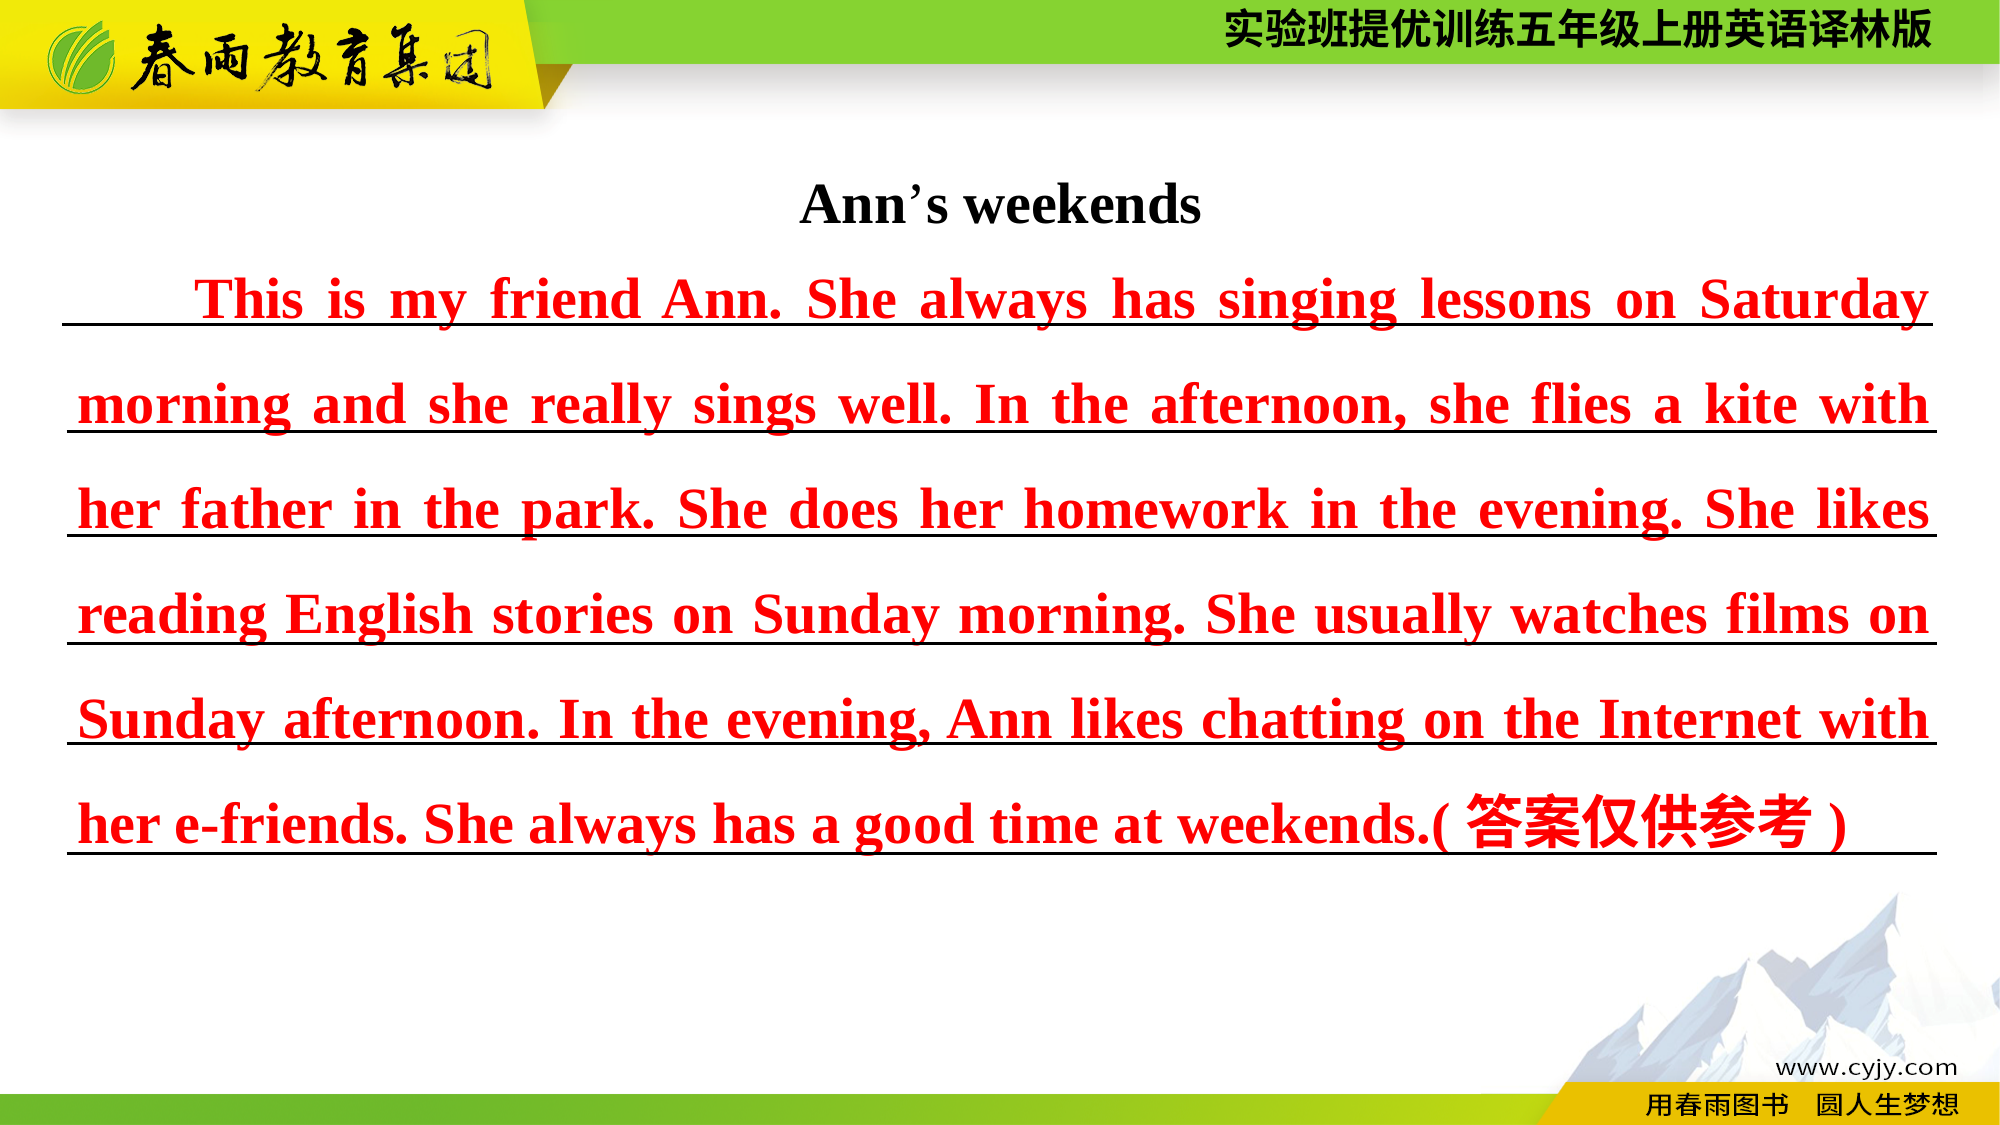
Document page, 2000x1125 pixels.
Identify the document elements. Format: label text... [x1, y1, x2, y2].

text_box This is my friend Ann. She always has singing lessons on Saturday morning and she really sings well. In the afternoon, she flies a kite with her father in the park. She does her homework in the evening. She likes reading English stories on Sunday morning. She usually watches films on Sunday afternoon. In the evening, Ann likes chatting on the Internet with her e-friends. She always has a good time at weekends.(答案仅供参考) [62, 217, 1947, 863]
picture [0, 0, 2000, 1125]
list Ann’s weekends [59, 122, 1944, 231]
